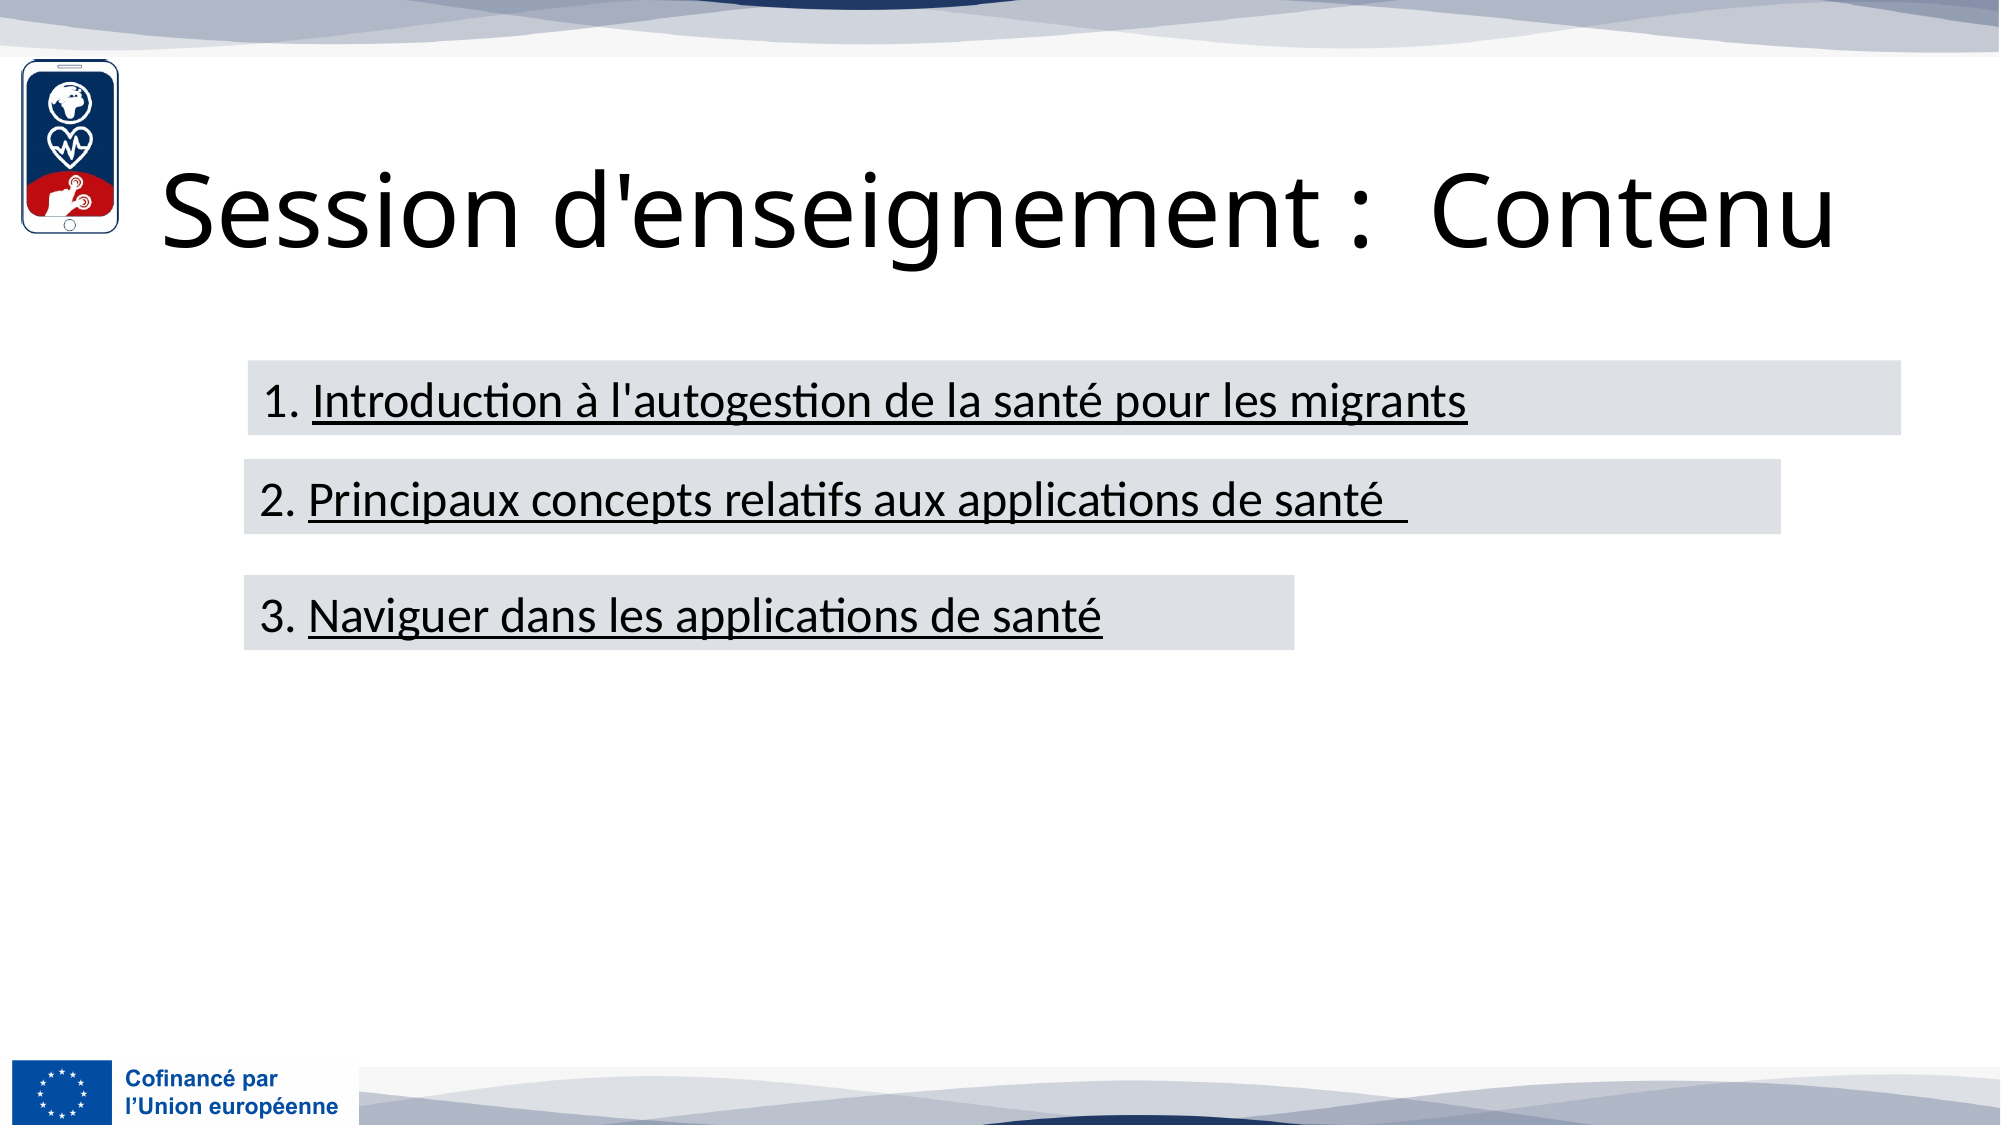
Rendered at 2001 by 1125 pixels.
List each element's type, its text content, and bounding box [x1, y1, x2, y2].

title Session d'enseignement : Contenu [137, 68, 1863, 278]
picture [21, 59, 119, 234]
picture [0, 0, 1999, 57]
text_box 2. Principaux concepts relatifs aux applications de santé [244, 459, 1781, 535]
picture [0, 1056, 2001, 1125]
text_box 1. Introduction à l'autogestion de la santé pour les migrants [247, 360, 1902, 436]
text_box 3. Naviguer dans les applications de santé [244, 575, 1295, 651]
